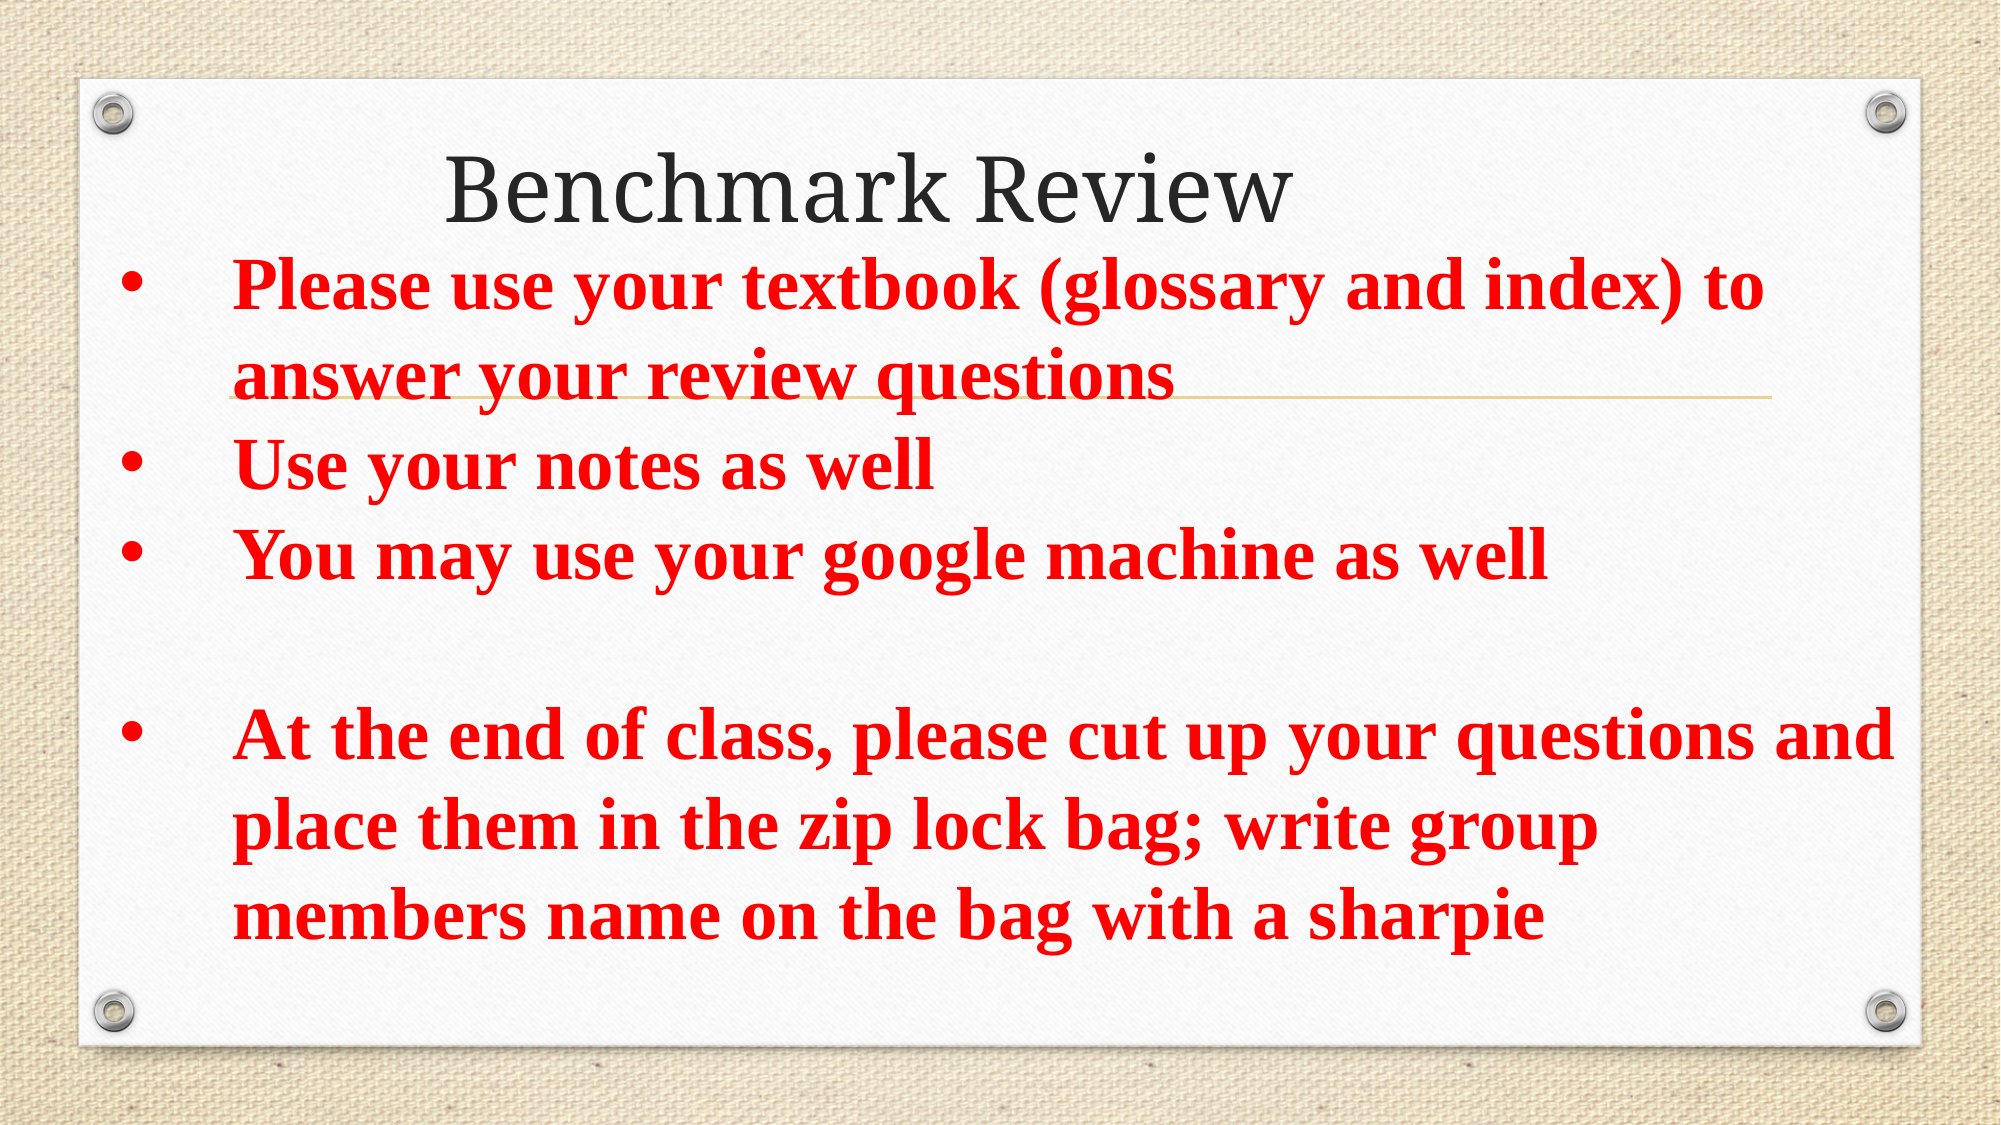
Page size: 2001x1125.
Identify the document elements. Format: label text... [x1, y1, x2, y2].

title Benchmark Review [81, 79, 1657, 293]
picture [0, 0, 2001, 1125]
text_box Please use your textbook (glossary and index) to answer your review questions Use your notes as well You may use your google machine as well At the end of class, please cut up your questions and place them in the zip lock bag; write group members name on the bag with a sharpie [105, 227, 1924, 963]
